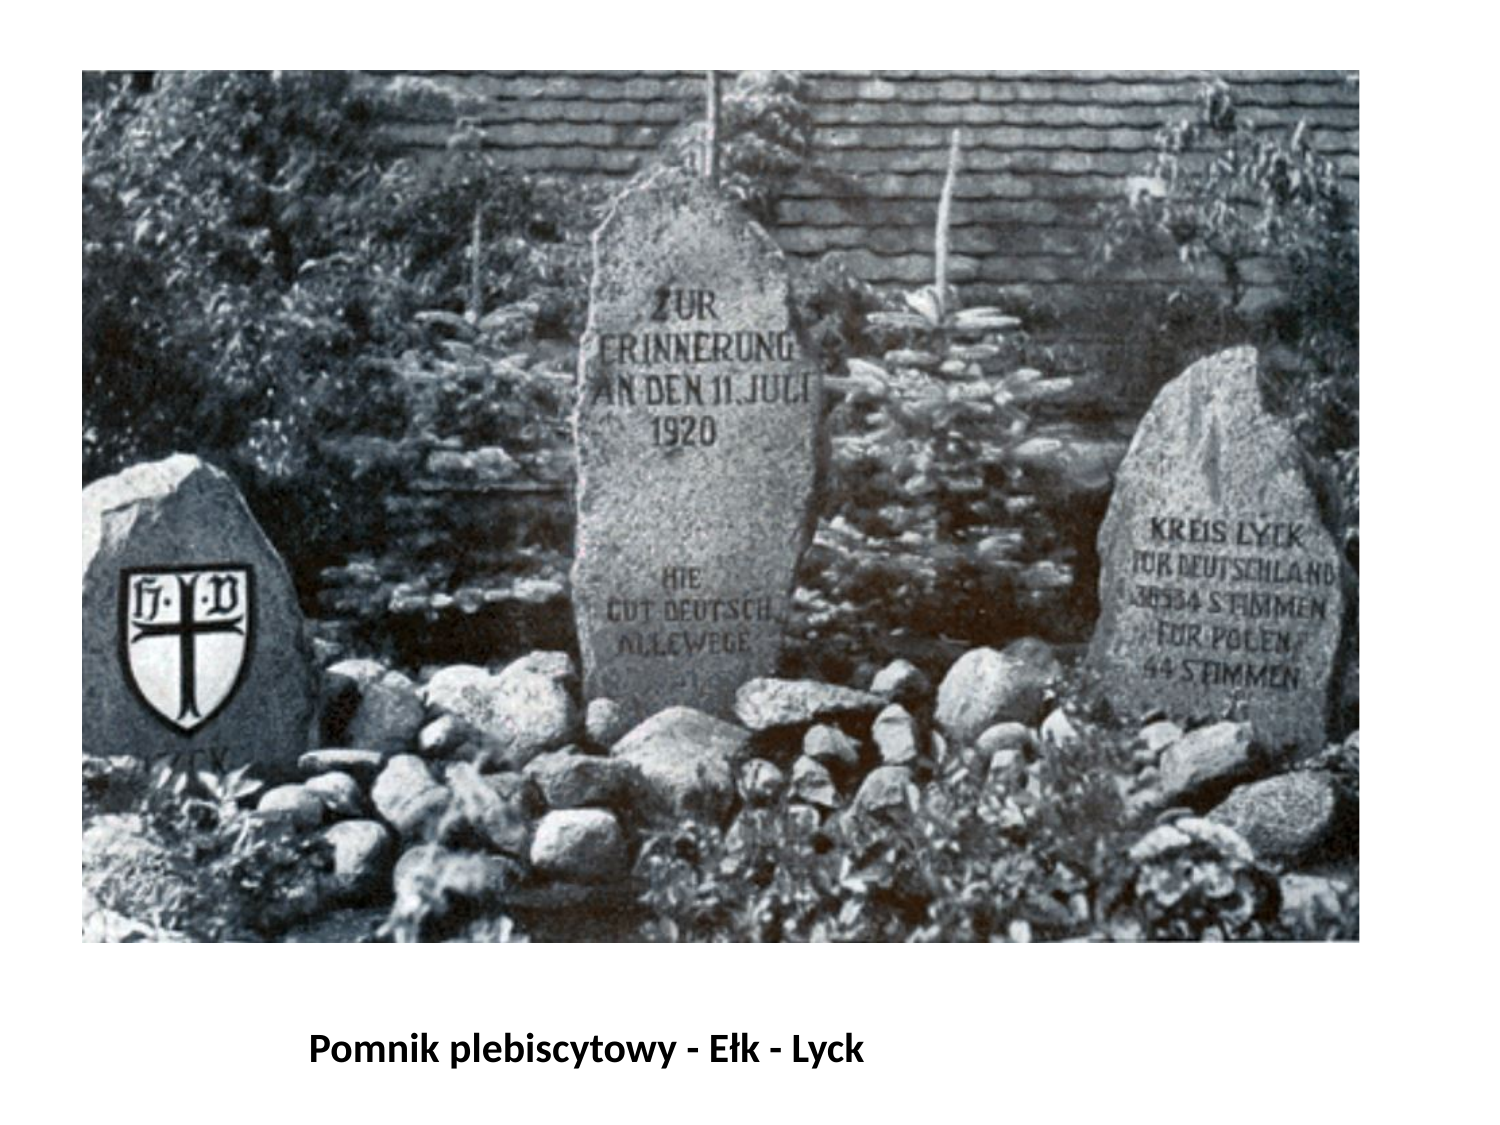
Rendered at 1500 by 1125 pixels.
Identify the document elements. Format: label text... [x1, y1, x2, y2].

picture [81, 70, 1360, 943]
title Pomnik plebiscytowy - Ełk - Lyck [294, 984, 1194, 1079]
